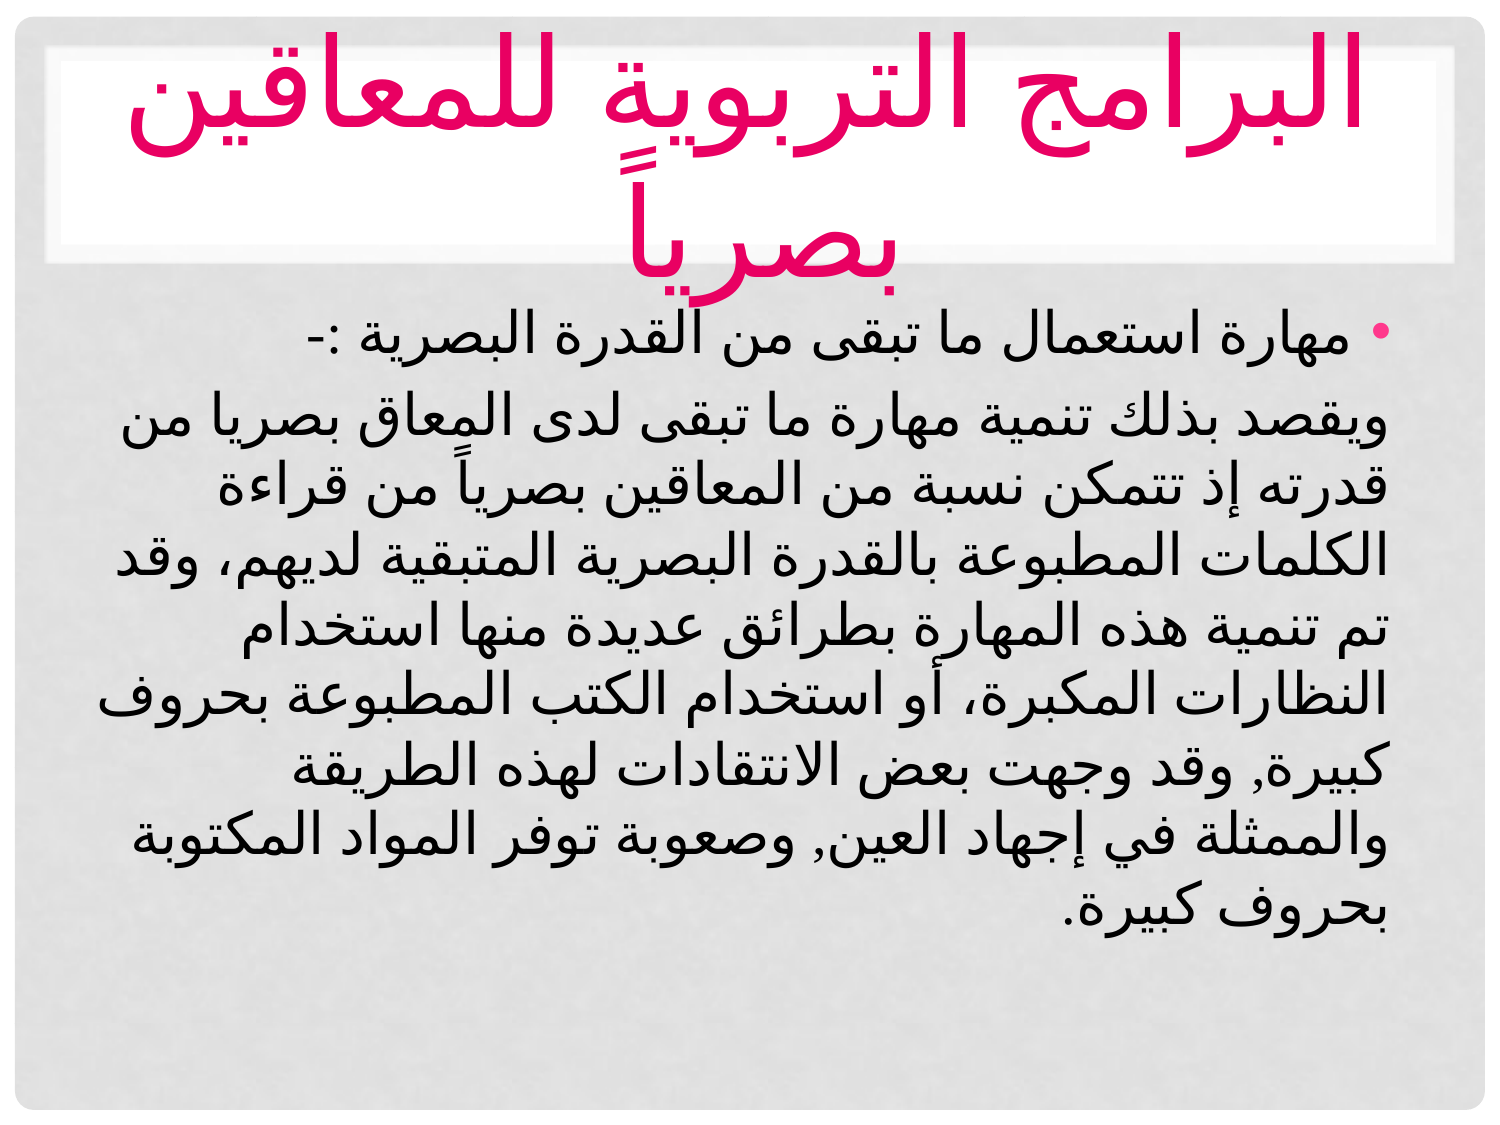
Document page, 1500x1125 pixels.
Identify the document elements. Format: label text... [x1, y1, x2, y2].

title البرامج التربوية للمعاقين بصرياً [69, 66, 1425, 238]
list مهارة استعمال ما تبقى من القدرة البصرية :- ويقصد بذلك تنمية مهارة ما تبقى لدى المعاق بصريا من قدرته إذ تتمكن نسبة من المعاقين بصرياً من قراءة الكلمات المطبوعة بالقدرة البصرية المتبقية لديهم، وقد تم تنمية هذه المهارة بطرائق عديدة منها استخدام النظارات المكبرة، أو استخدام الكتب المطبوعة بحروف كبيرة, وقد وجهت بعض الانتقادات لهذه الطريقة والممثلة في إجهاد العين, وصعوبة توفر المواد المكتوبة بحروف كبيرة. [75, 287, 1425, 1005]
